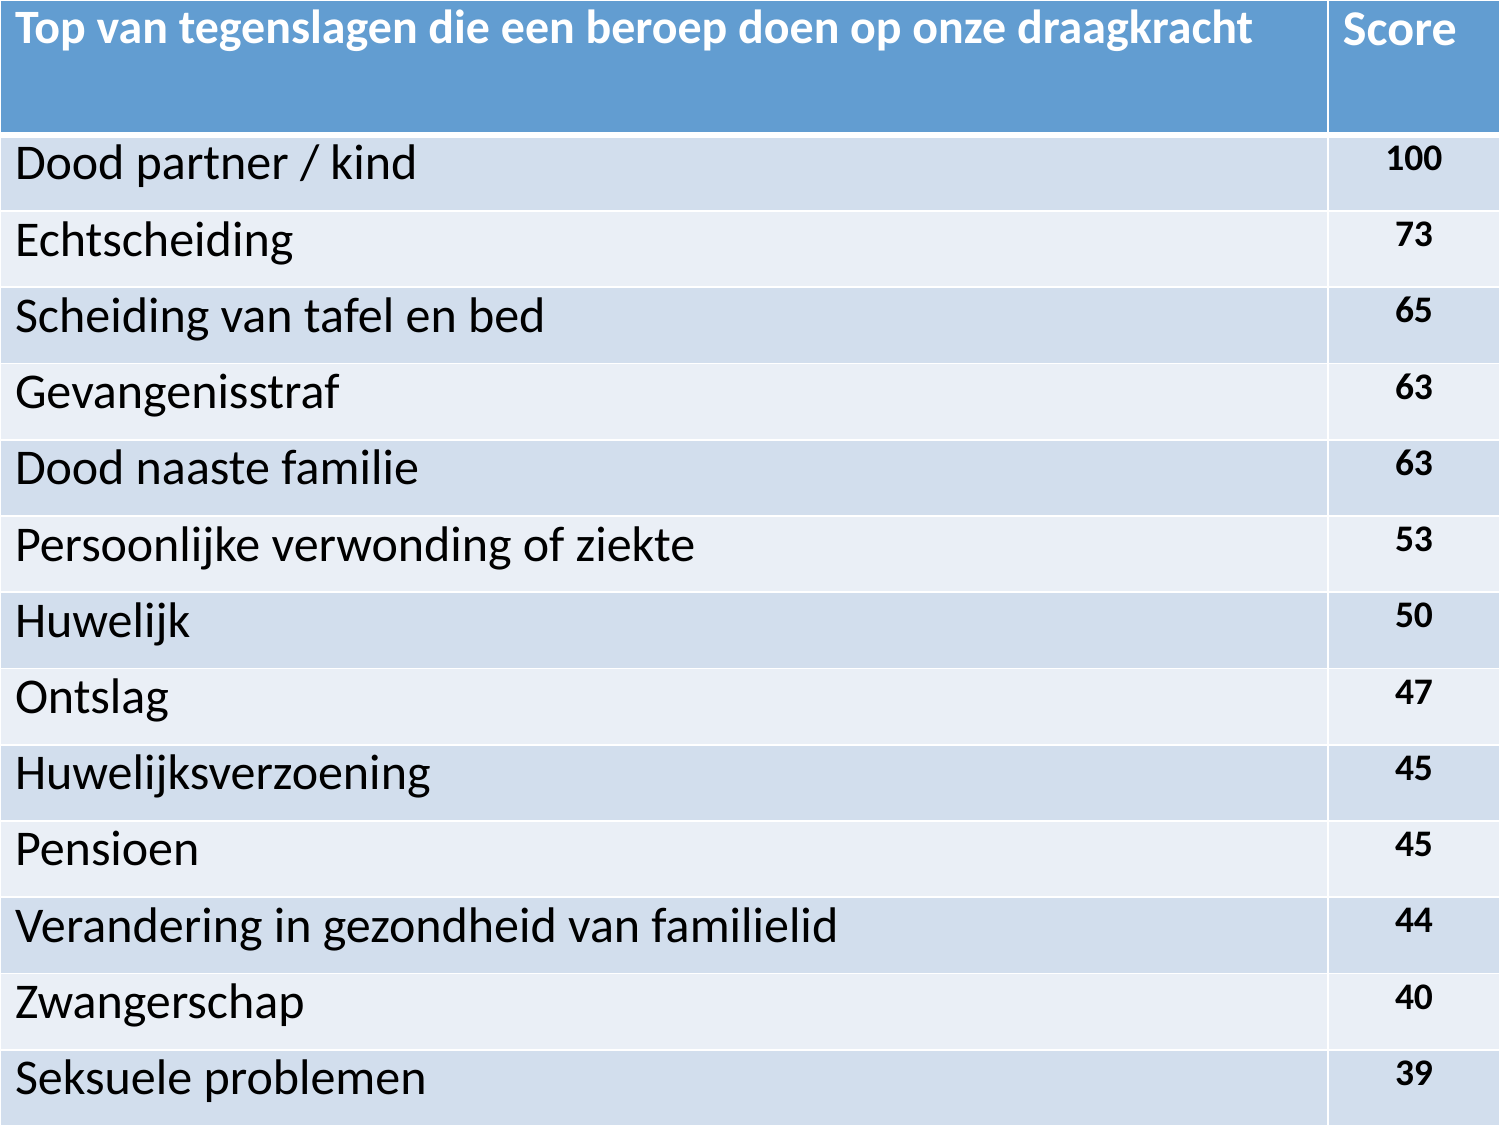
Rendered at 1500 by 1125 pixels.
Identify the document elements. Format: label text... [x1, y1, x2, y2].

table_cell 65 [1329, 288, 1499, 363]
table_cell Scheiding van tafel en bed [1, 288, 1327, 363]
table_cell 73 [1329, 212, 1499, 286]
table_cell Seksuele problemen [1, 1051, 1327, 1125]
table_header Top van tegenslagen die een beroep doen op onze draagkracht [1, 1, 1327, 132]
table_cell Persoonlijke verwonding of ziekte [1, 517, 1327, 591]
table_cell Echtscheiding [1, 212, 1327, 286]
table_cell Ontslag [1, 669, 1327, 744]
table_cell Huwelijksverzoening [1, 746, 1327, 820]
table_cell 45 [1329, 746, 1499, 820]
table_cell 63 [1329, 364, 1499, 439]
table_cell Gevangenisstraf [1, 364, 1327, 439]
table_cell 39 [1329, 1051, 1499, 1125]
table_cell Dood partner / kind [1, 138, 1327, 210]
table_cell 53 [1329, 517, 1499, 591]
table_cell 100 [1329, 138, 1499, 210]
table_cell Huwelijk [1, 593, 1327, 668]
table_cell Zwangerschap [1, 974, 1327, 1049]
table_cell Dood naaste familie [1, 441, 1327, 515]
table_cell 44 [1329, 898, 1499, 973]
table_cell 47 [1329, 669, 1499, 744]
table_cell Verandering in gezondheid van familielid [1, 898, 1327, 973]
table_cell 40 [1329, 974, 1499, 1049]
table_cell Pensioen [1, 822, 1327, 896]
table_cell 50 [1329, 593, 1499, 668]
table_cell 45 [1329, 822, 1499, 896]
table_cell 63 [1329, 441, 1499, 515]
table_header Score [1329, 1, 1499, 132]
